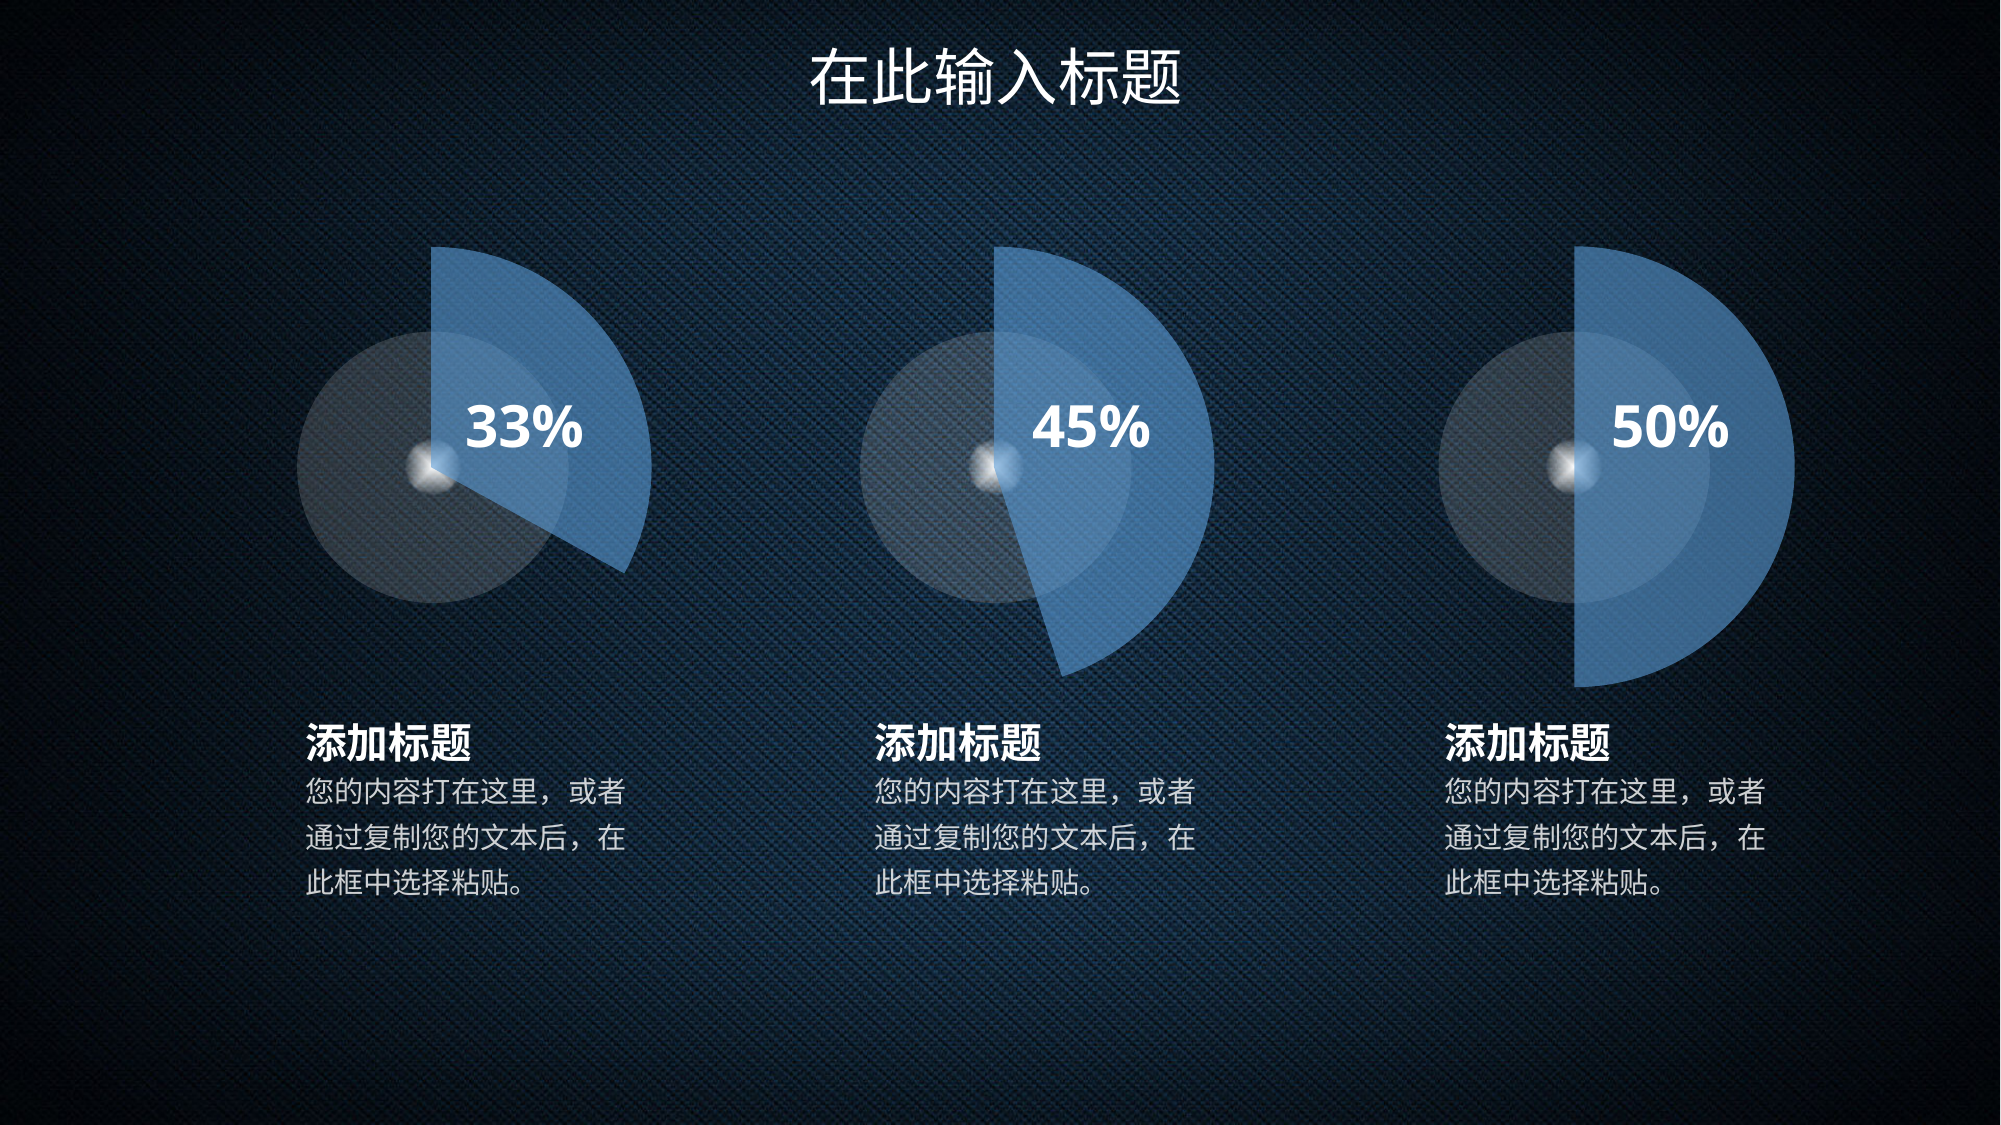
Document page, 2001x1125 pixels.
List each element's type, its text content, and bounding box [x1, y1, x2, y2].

text_box 在此输入标题 [638, 30, 1354, 121]
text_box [860, 694, 1288, 907]
chart [1336, 237, 1813, 697]
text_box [1429, 694, 1857, 907]
chart [193, 237, 669, 697]
chart [756, 237, 1232, 697]
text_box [290, 694, 718, 907]
picture [0, 0, 2001, 1125]
